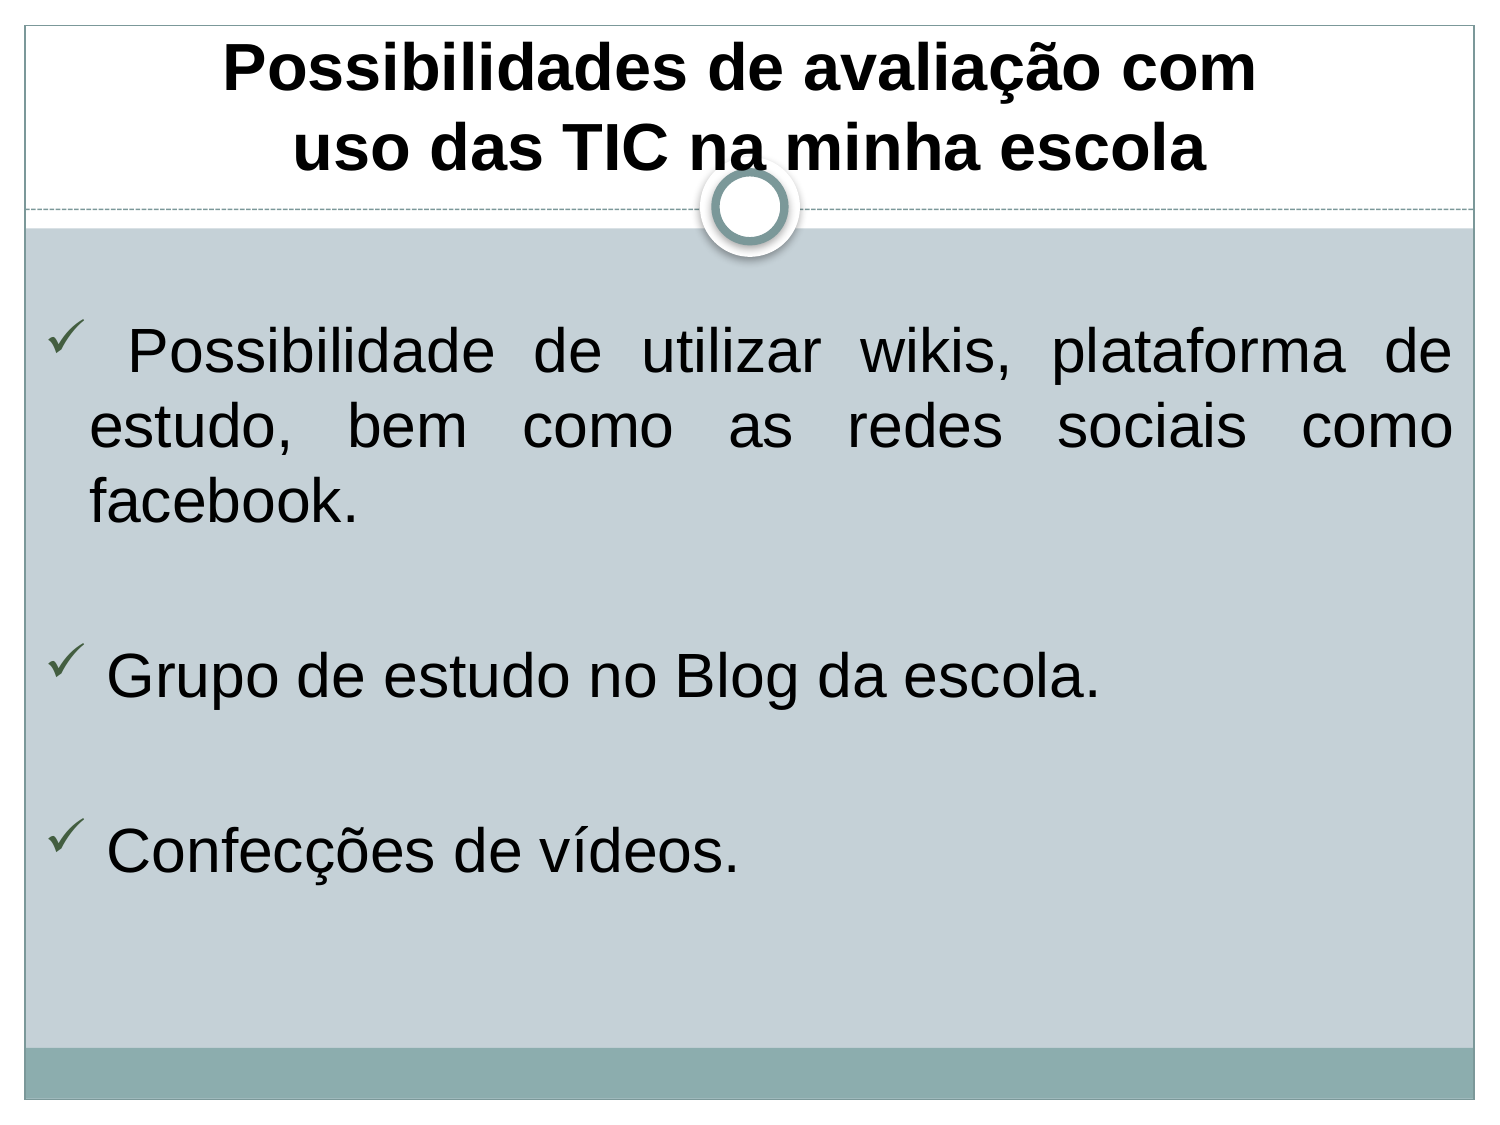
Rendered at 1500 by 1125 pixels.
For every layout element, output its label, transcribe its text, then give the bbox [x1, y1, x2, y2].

list Possibilidade de utilizar wikis, plataforma de estudo, bem como as redes sociais como facebook. Grupo de estudo no Blog da escola. Confecções de vídeos. [29, 302, 1471, 1047]
title Possibilidades de avaliação com uso das TIC na minha escola [29, 66, 1471, 191]
